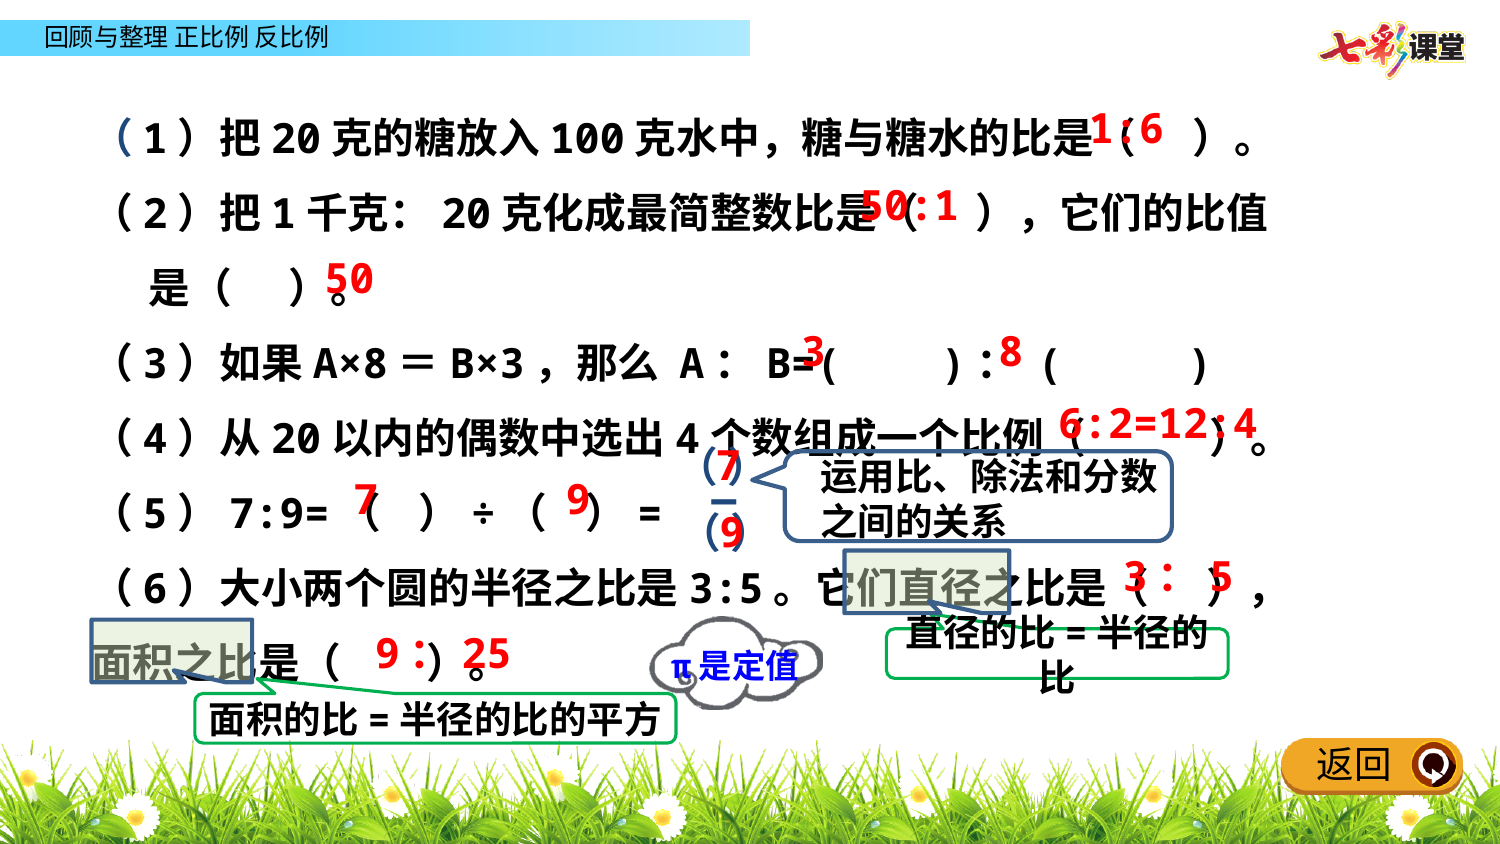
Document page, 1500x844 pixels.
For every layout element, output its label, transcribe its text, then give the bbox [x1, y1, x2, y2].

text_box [654, 432, 795, 566]
text_box 50:1 [844, 171, 1148, 236]
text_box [649, 616, 823, 710]
text_box 9：25 [360, 619, 572, 685]
text_box 8 [983, 317, 1117, 383]
text_box 3：5 [1107, 542, 1319, 608]
picture [0, 740, 1500, 844]
text_box （1）把20克的糖放入100克水中，糖与糖水的比是（ ）。 （2）把1千克：20克化成最简整数比是（ ），它们的比值 是（ ）。 （3）如果A×8＝B×3，那么 A：B=( )： ( ) （4）从20以内的偶数中选出4个数组成一个比例（ ）。 （5）7:9=（ ）÷（ ）= （6）大小两个圆的半径之比是3:5。它们直径之比是（ ）， 面积之比是（ ）。 [76, 79, 1495, 769]
text_box [89, 617, 255, 685]
text_box 直径的比=半径的比 [884, 613, 1231, 681]
text_box 面积的比=半径的比的平方 [192, 676, 679, 746]
text_box 9 [550, 465, 622, 531]
text_box 6:2=12:4 [1043, 389, 1384, 455]
text_box 50 [309, 244, 443, 310]
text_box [784, 445, 1176, 553]
text_box 7 [338, 465, 409, 531]
picture [1316, 20, 1468, 79]
text_box 1:6 [1074, 94, 1270, 159]
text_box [1281, 733, 1464, 795]
text_box 3 [786, 317, 857, 383]
text_box [842, 560, 1012, 616]
